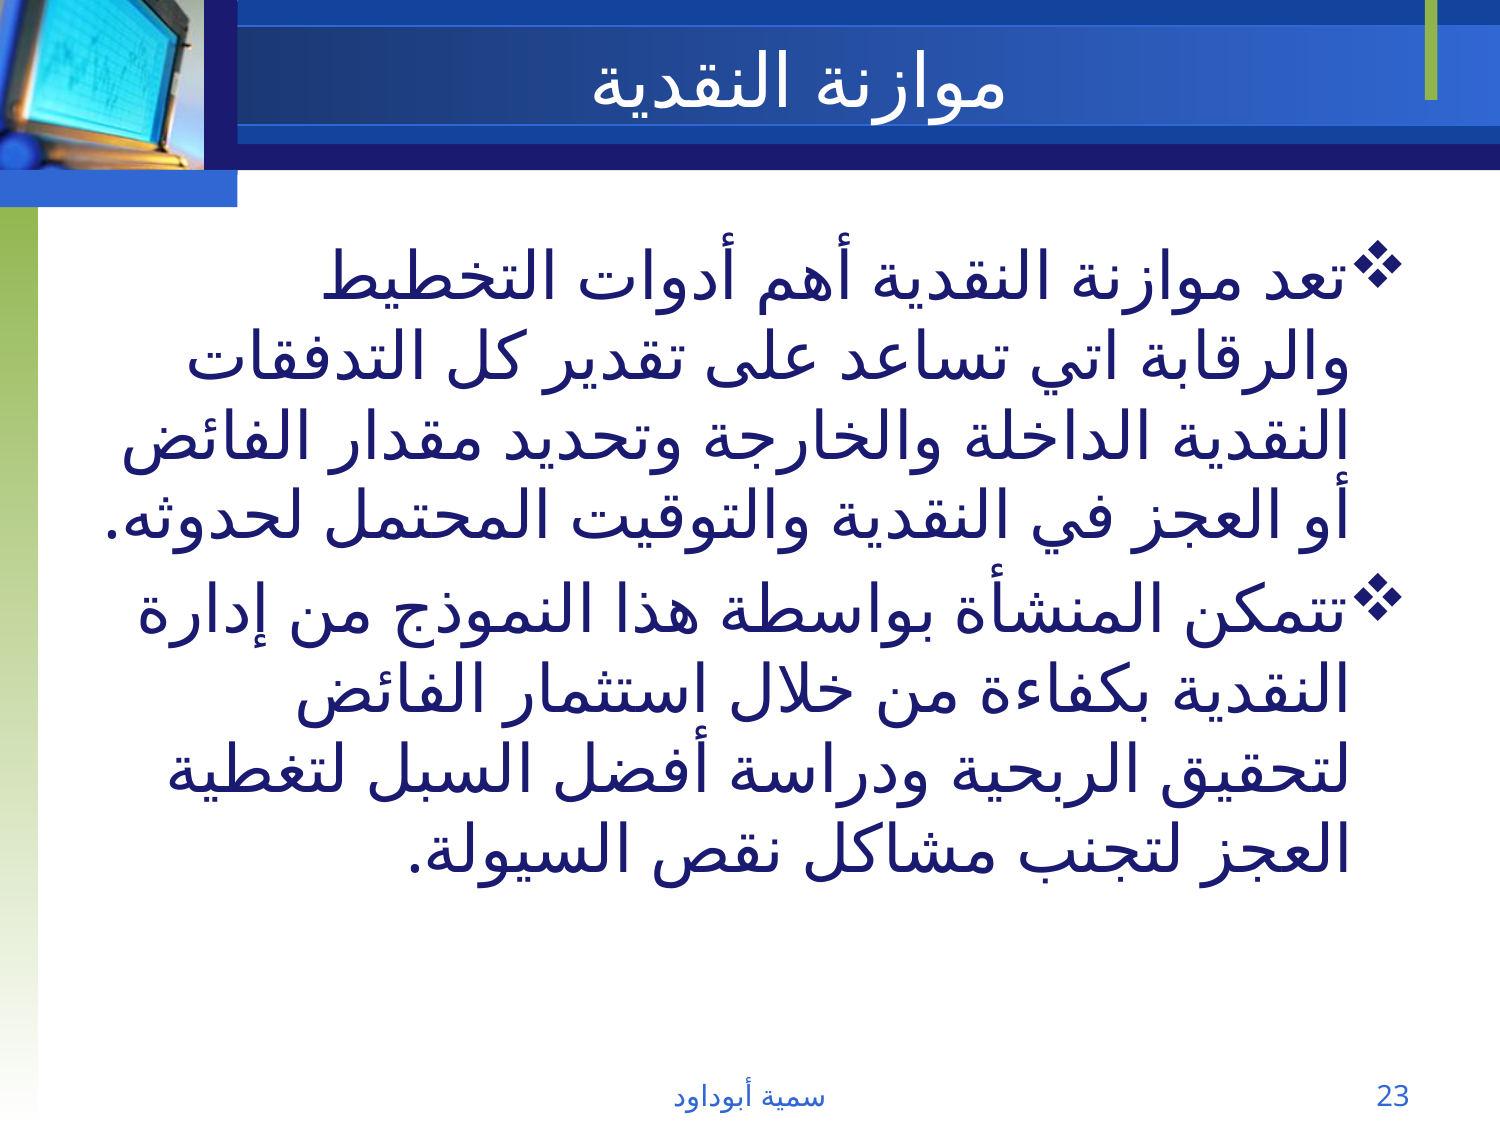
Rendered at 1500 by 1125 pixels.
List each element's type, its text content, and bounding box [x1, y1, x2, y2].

title موازنة النقدية [237, 33, 1363, 122]
footer سمية أبوداود [512, 1069, 988, 1111]
list تعد موازنة النقدية أهم أدوات التخطيط والرقابة اتي تساعد على تقدير كل التدفقات النقدية الداخلة والخارجة وتحديد مقدار الفائض أو العجز في النقدية والتوقيت المحتمل لحدوثه. تتمكن المنشأة بواسطة هذا النموذج من إدارة النقدية بكفاءة من خلال استثمار الفائض لتحقيق الربحية ودراسة أفضل السبل لتغطية العجز لتجنب مشاكل نقص السيولة. [74, 224, 1426, 1050]
picture [0, 0, 204, 169]
slide_number 23 [1074, 1069, 1426, 1111]
